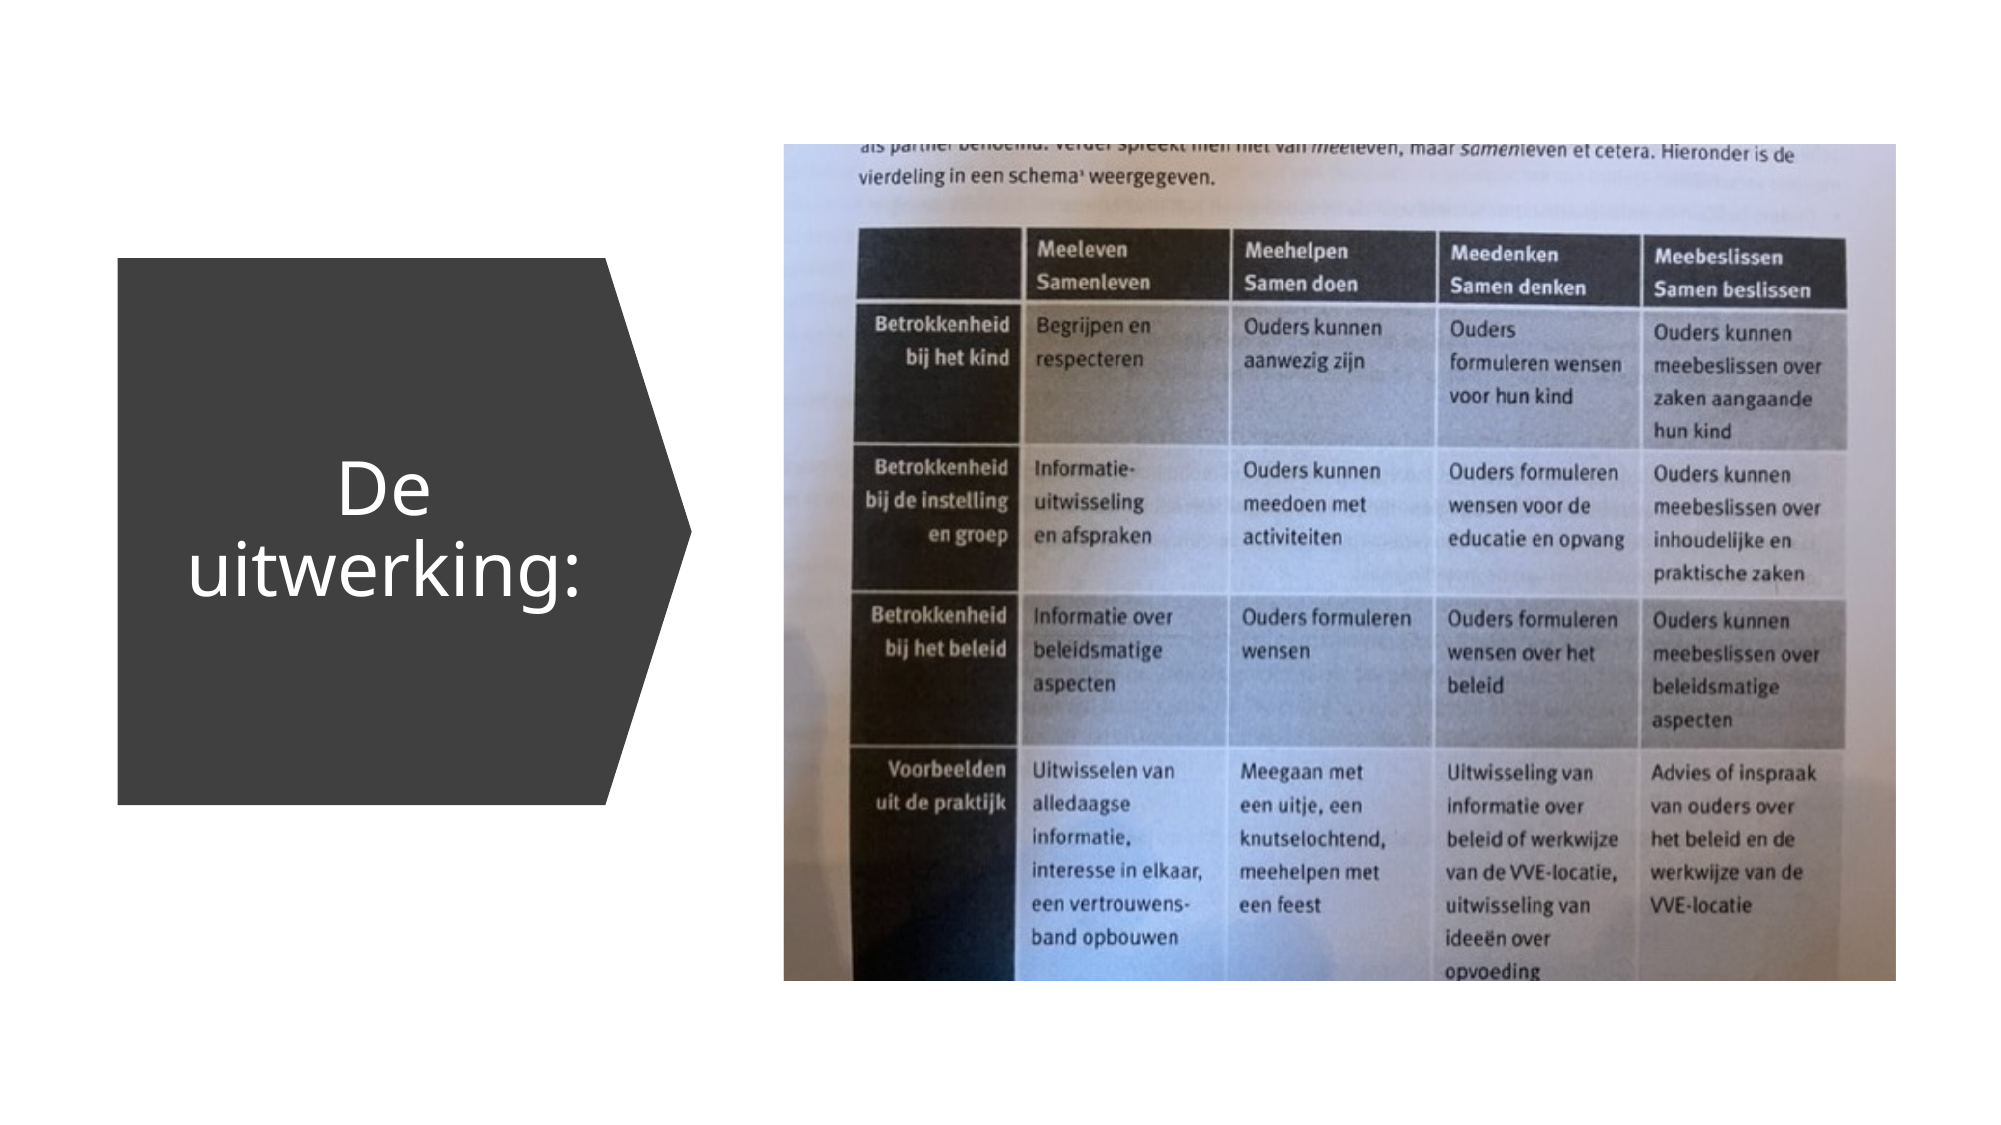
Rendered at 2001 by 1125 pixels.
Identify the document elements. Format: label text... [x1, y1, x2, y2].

text_box [116, 257, 693, 807]
picture [785, 6, 1895, 1119]
text_box De uitwerking: [168, 322, 601, 741]
